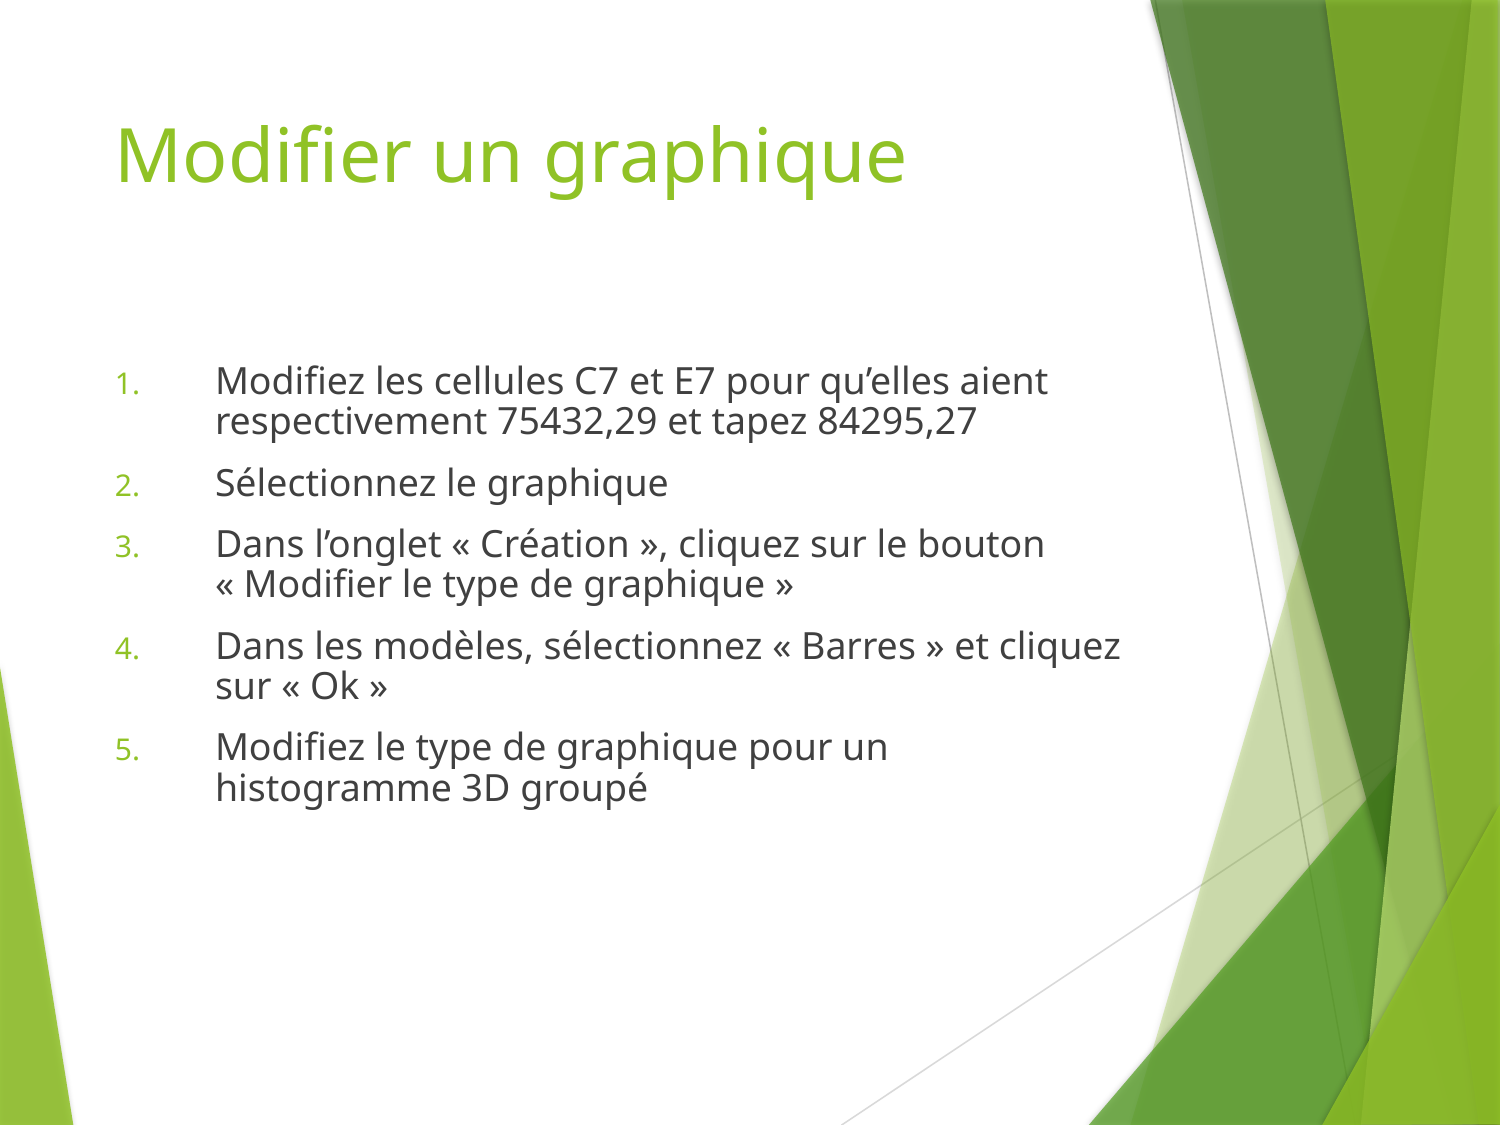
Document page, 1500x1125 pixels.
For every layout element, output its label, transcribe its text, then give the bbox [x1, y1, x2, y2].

title Modifier un graphique [99, 99, 1142, 317]
list Modifiez les cellules C7 et E7 pour qu’elles aient respectivement 75432,29 et tapez 84295,27 Sélectionnez le graphique Dans l’onglet « Création », cliquez sur le bouton « Modifier le type de graphique » Dans les modèles, sélectionnez « Barres » et cliquez sur « Ok » Modifiez le type de graphique pour un histogramme 3D groupé [99, 354, 1142, 992]
